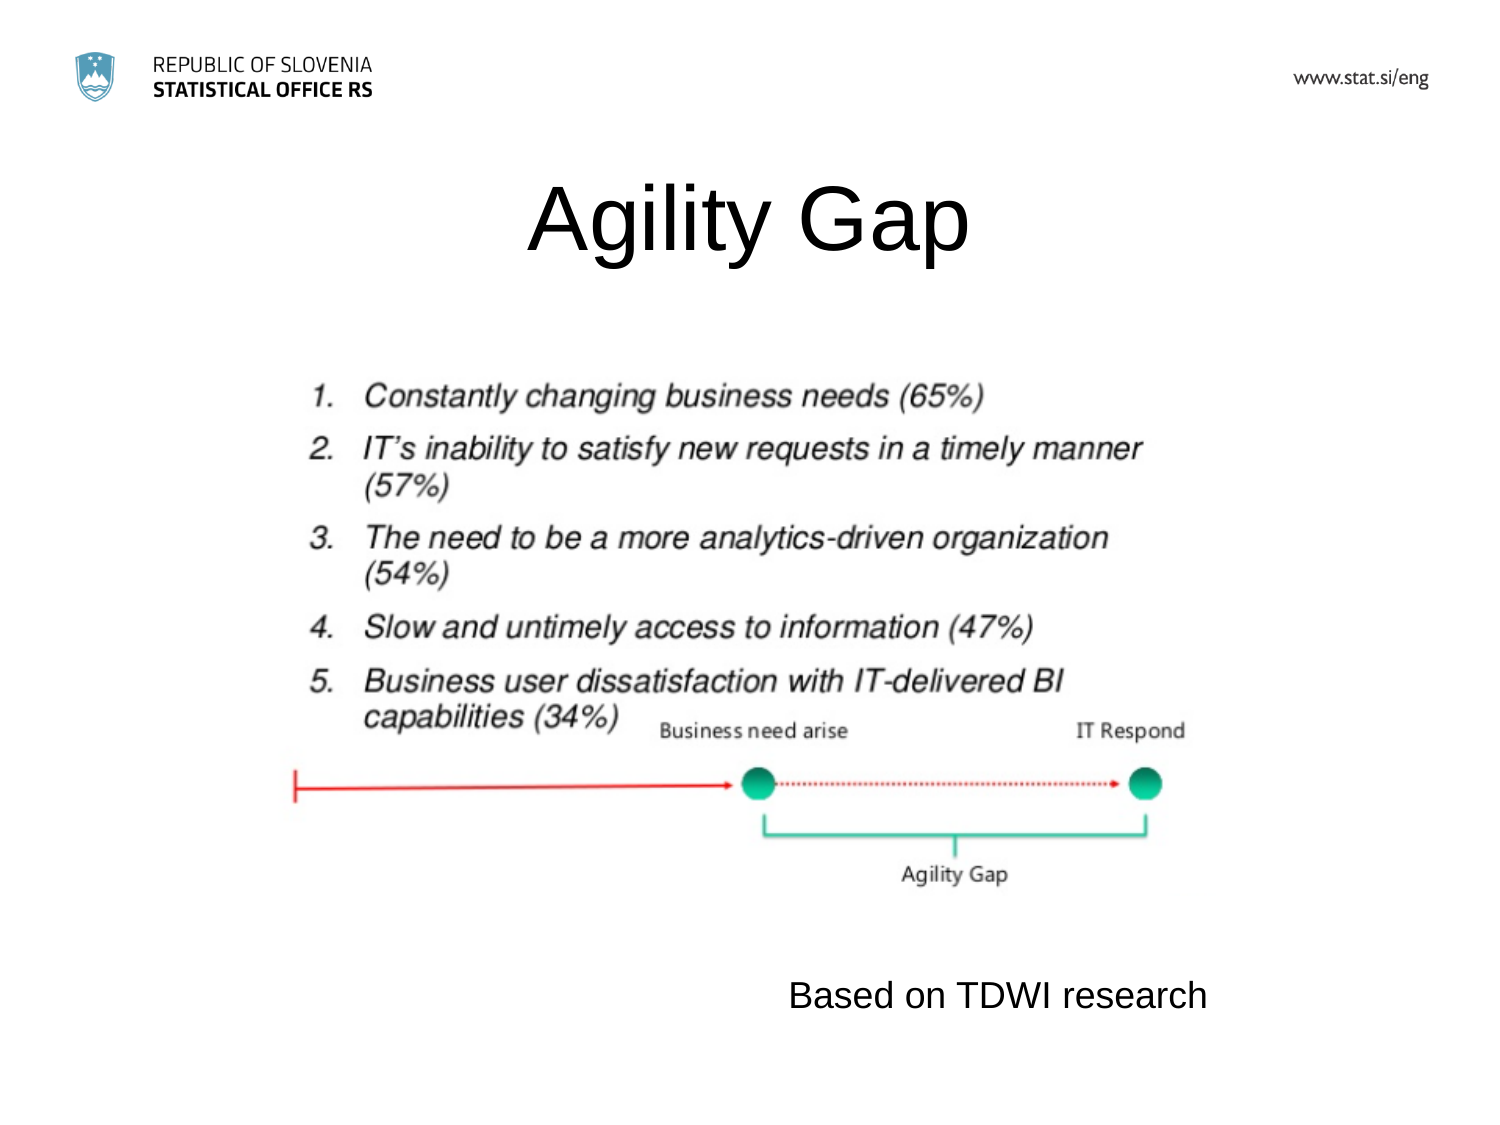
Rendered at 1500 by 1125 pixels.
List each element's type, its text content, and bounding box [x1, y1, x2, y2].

title Agility Gap [75, 113, 1425, 315]
text_box Based on TDWI research [773, 964, 1388, 1024]
picture [266, 361, 1233, 897]
picture [75, 52, 372, 102]
picture [1293, 62, 1436, 92]
